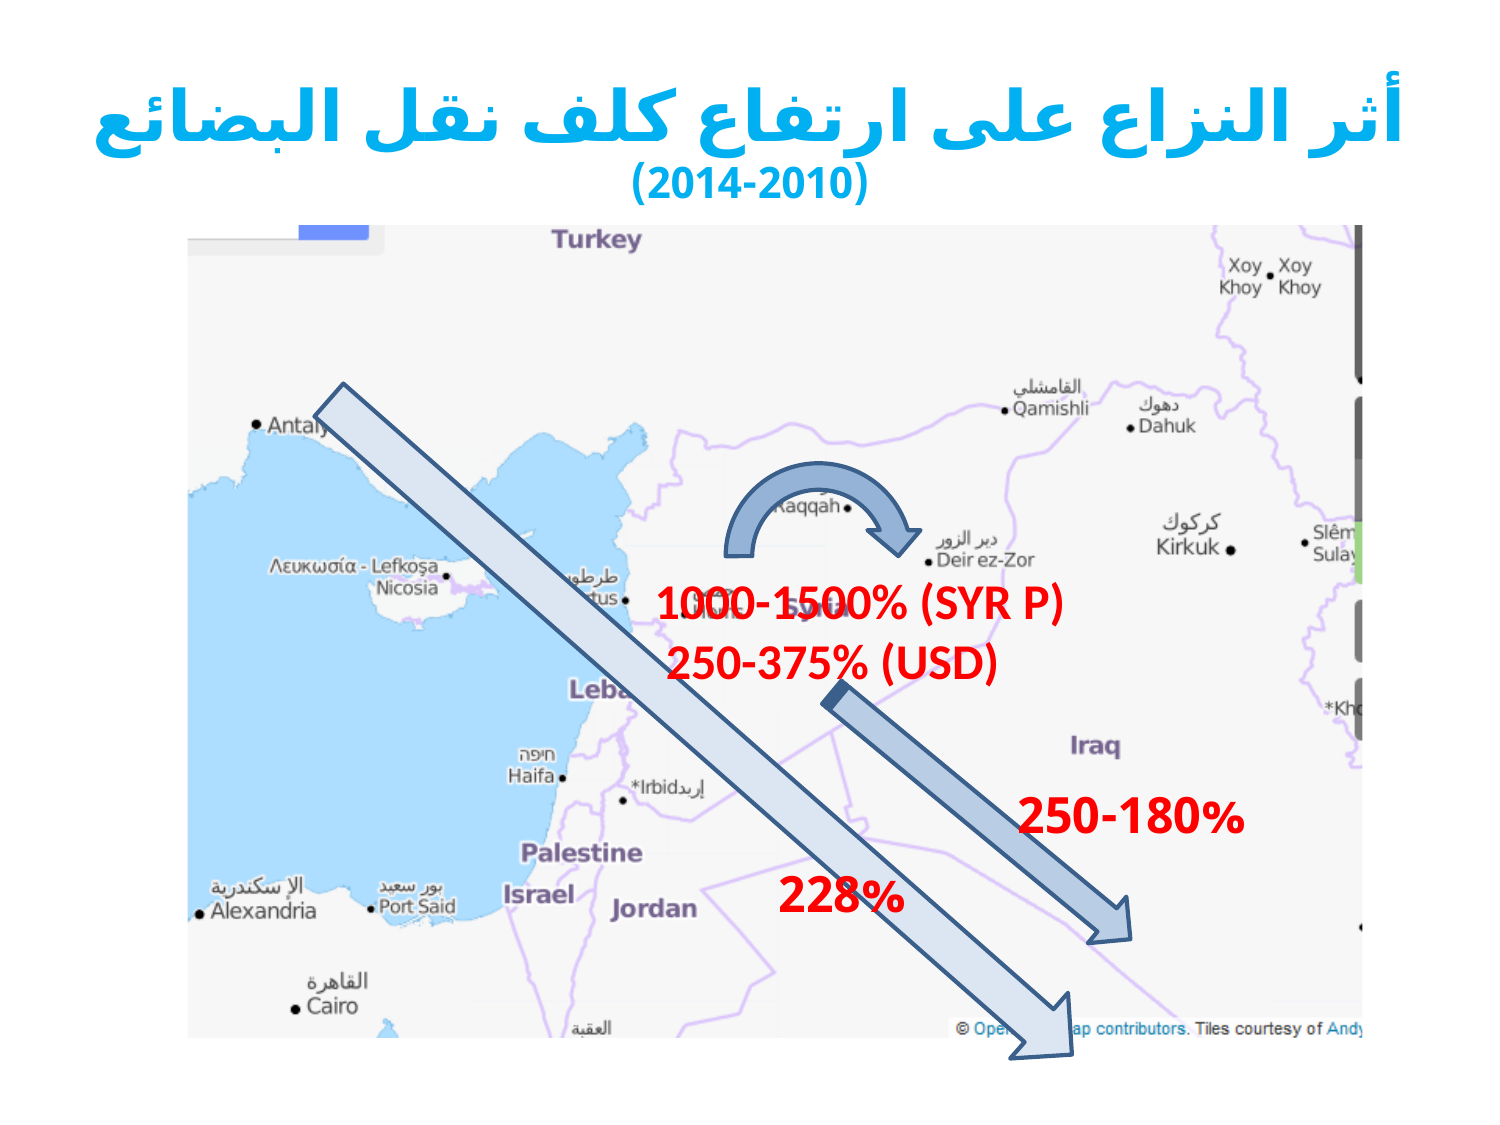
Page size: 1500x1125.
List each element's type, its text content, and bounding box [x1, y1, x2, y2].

text_box [1008, 1046, 1075, 1061]
title أثر النزاع على ارتفاع كلف نقل البضائع (2010-2014) [75, 45, 1425, 233]
picture [187, 224, 1363, 1038]
